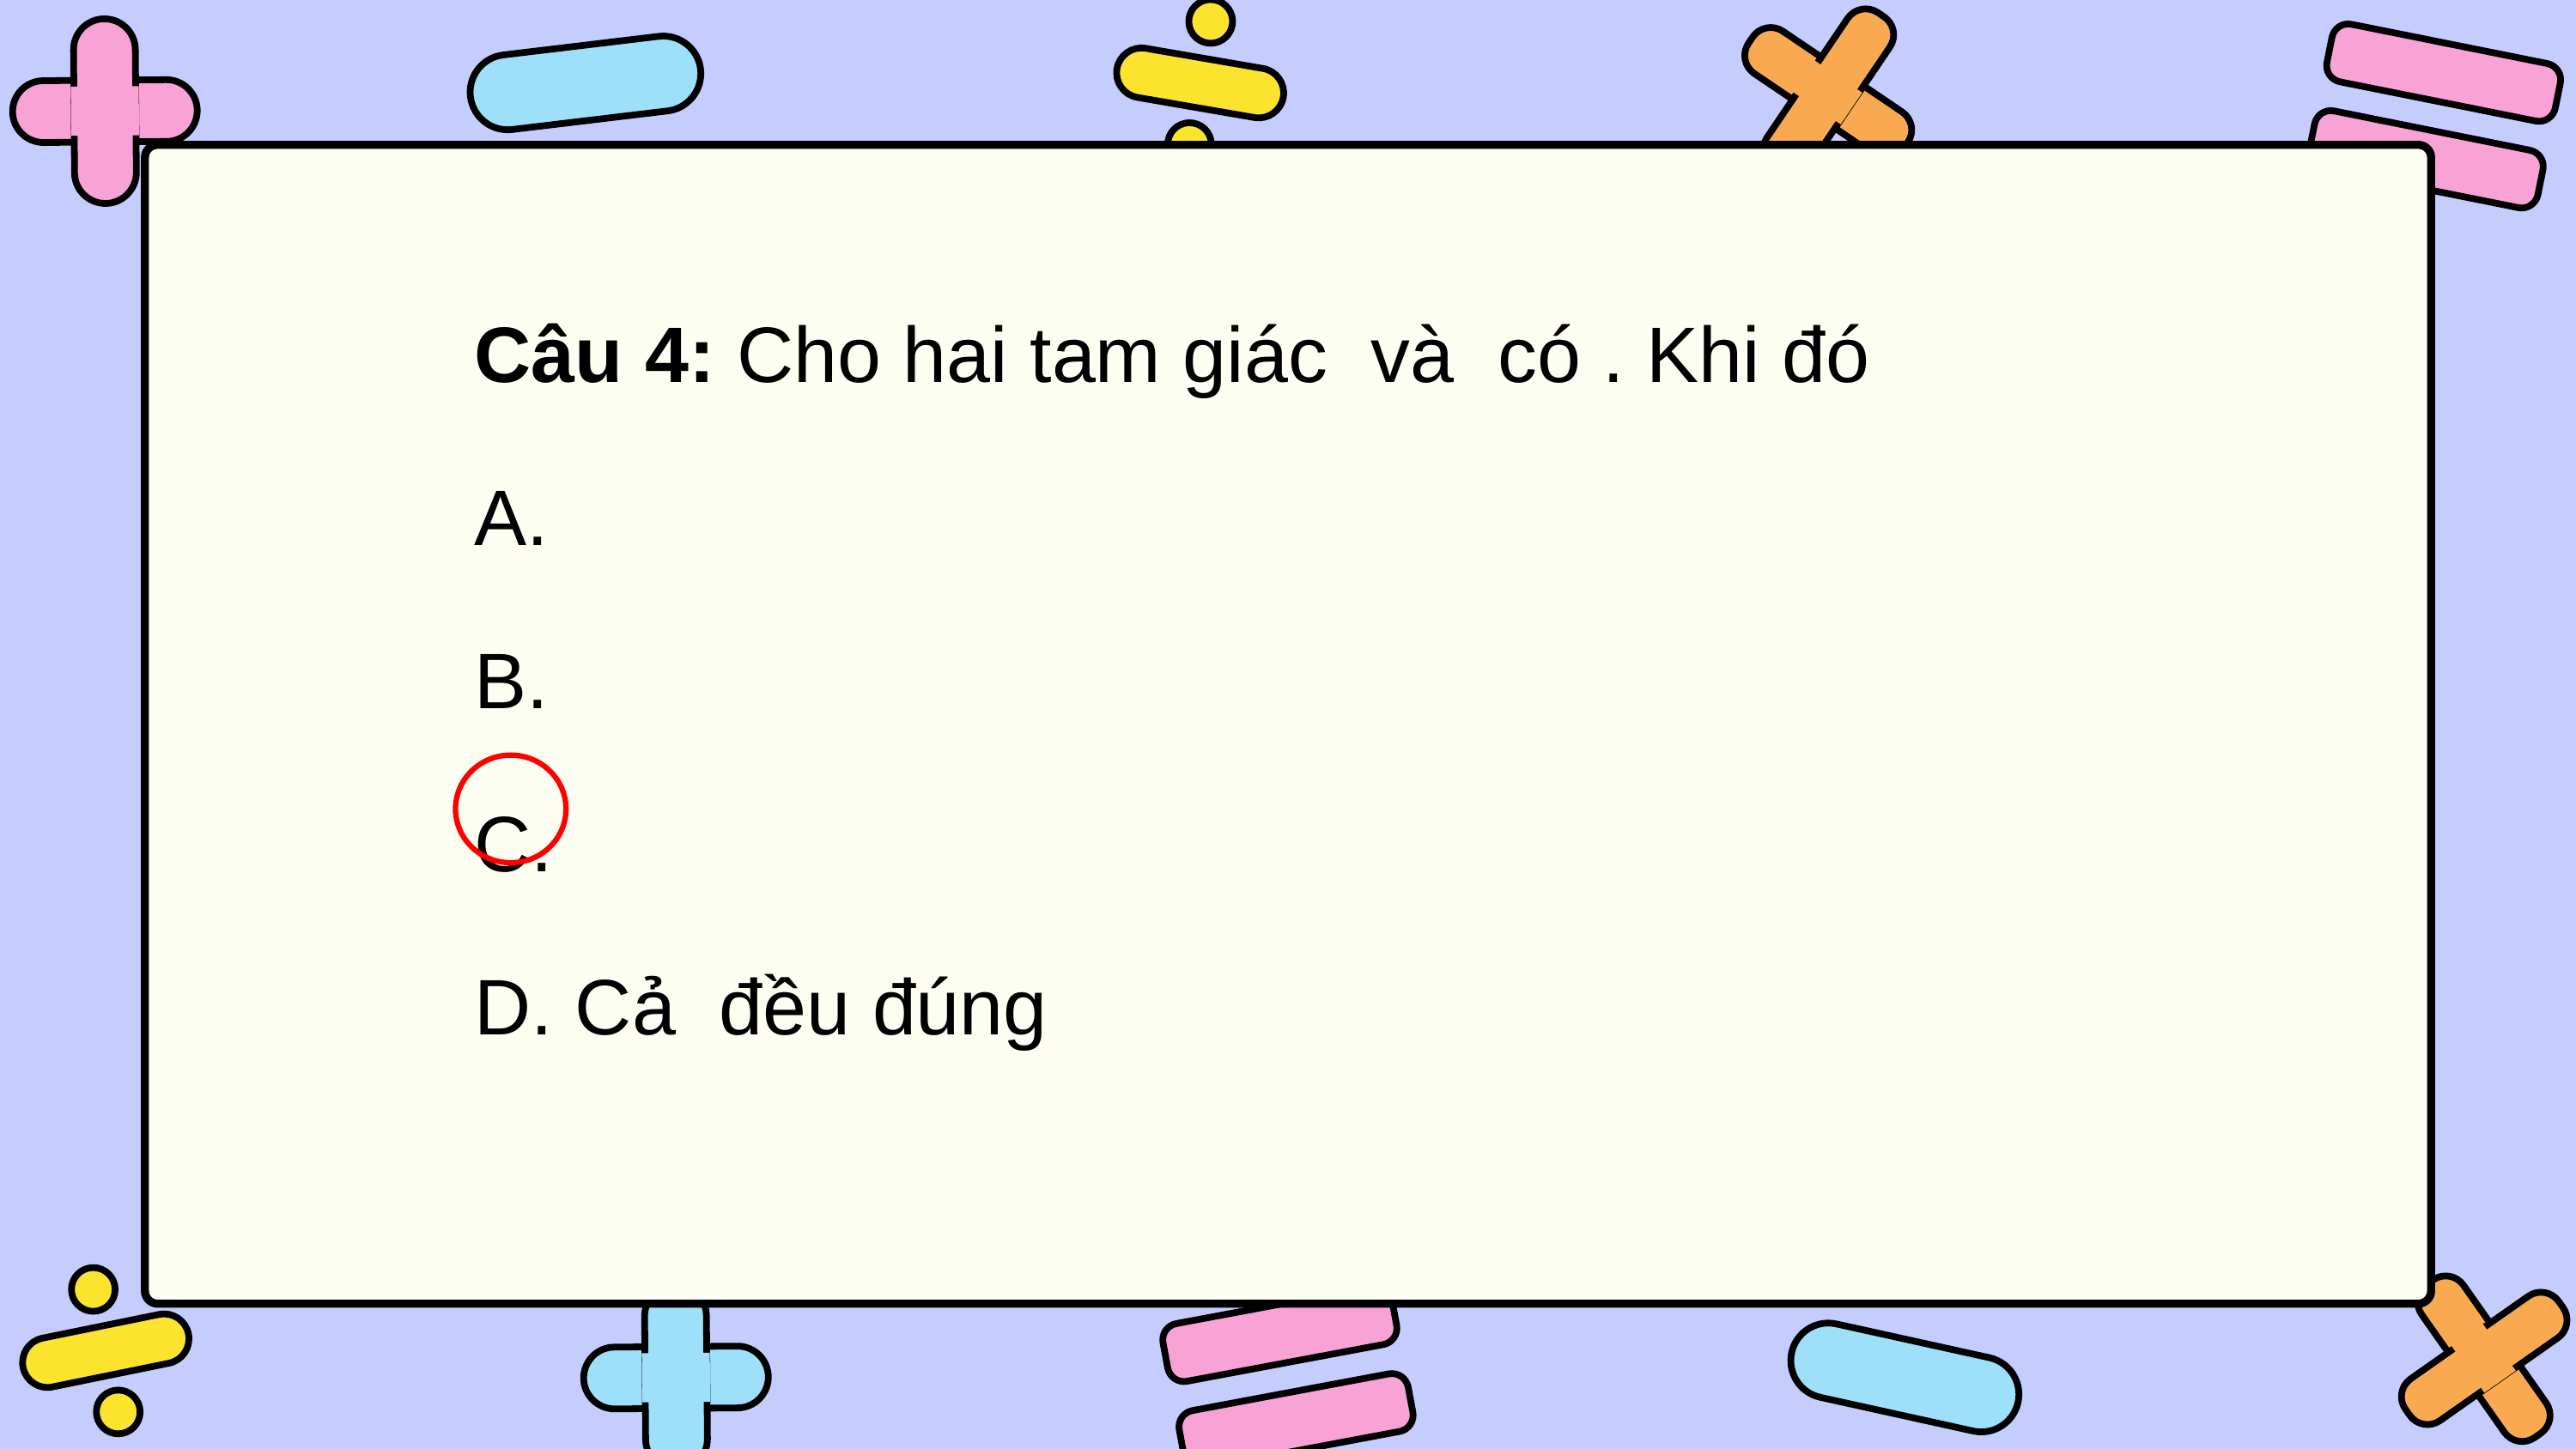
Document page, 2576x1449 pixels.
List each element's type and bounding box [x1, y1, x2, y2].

text_box [2318, 42, 2552, 191]
text_box [8, 14, 202, 208]
text_box [1735, 0, 1921, 142]
text_box [21, 1265, 191, 1435]
text_box [1789, 1339, 2021, 1416]
text_box [1171, 1311, 1405, 1449]
text_box [2391, 1266, 2576, 1449]
text_box [144, 144, 2432, 1304]
text_box [469, 45, 702, 121]
text_box [1115, 0, 1285, 142]
text_box [579, 1311, 773, 1449]
